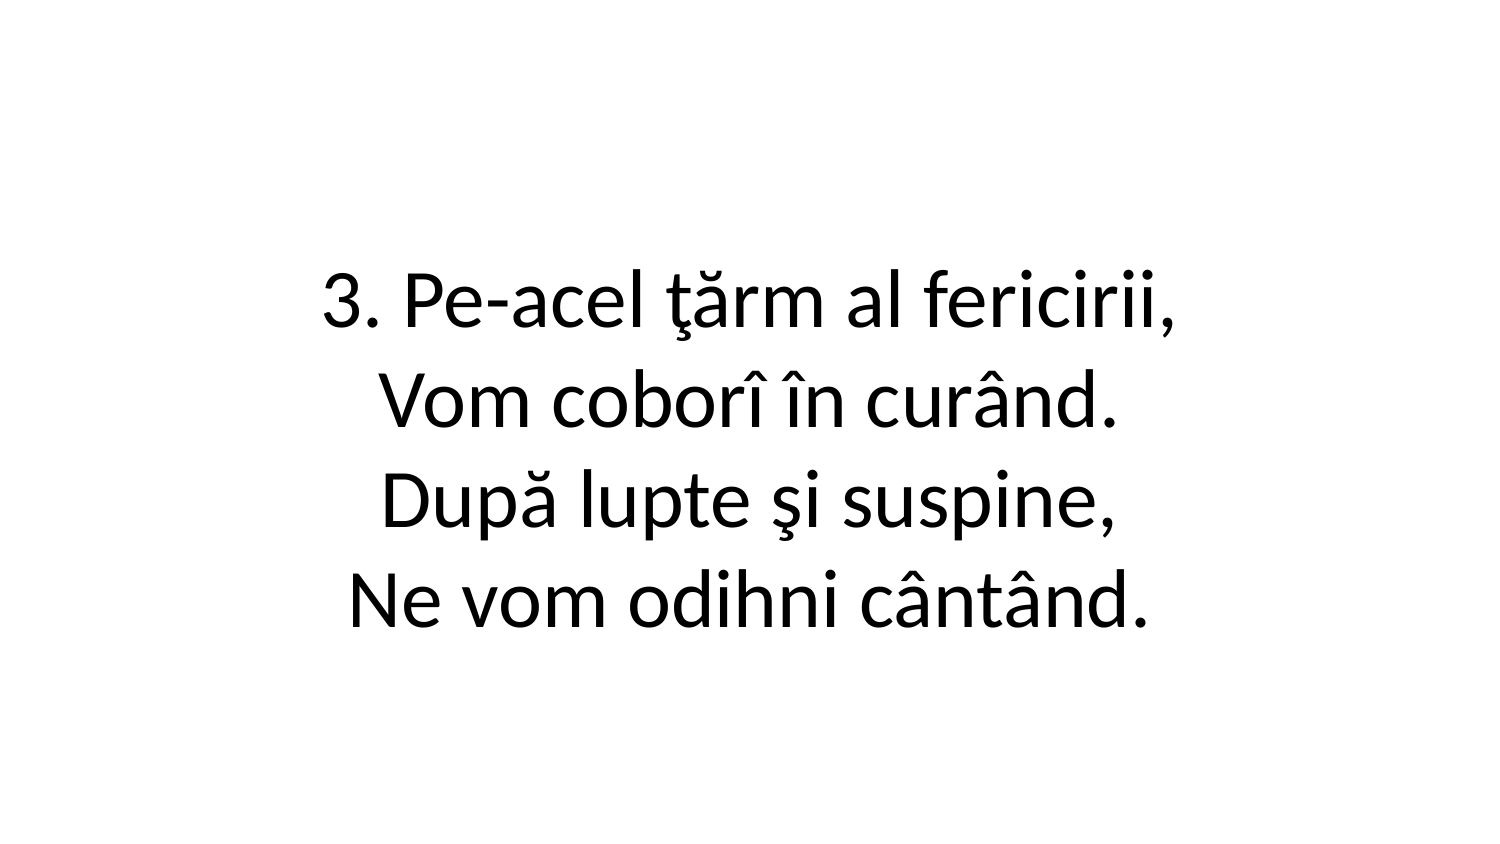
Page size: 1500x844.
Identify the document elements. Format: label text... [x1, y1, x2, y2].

text_box 3. Pe-acel ţărm al fericirii, Vom coborî în curând. După lupte şi suspine, Ne vom odihni cântând. [305, 192, 1194, 652]
